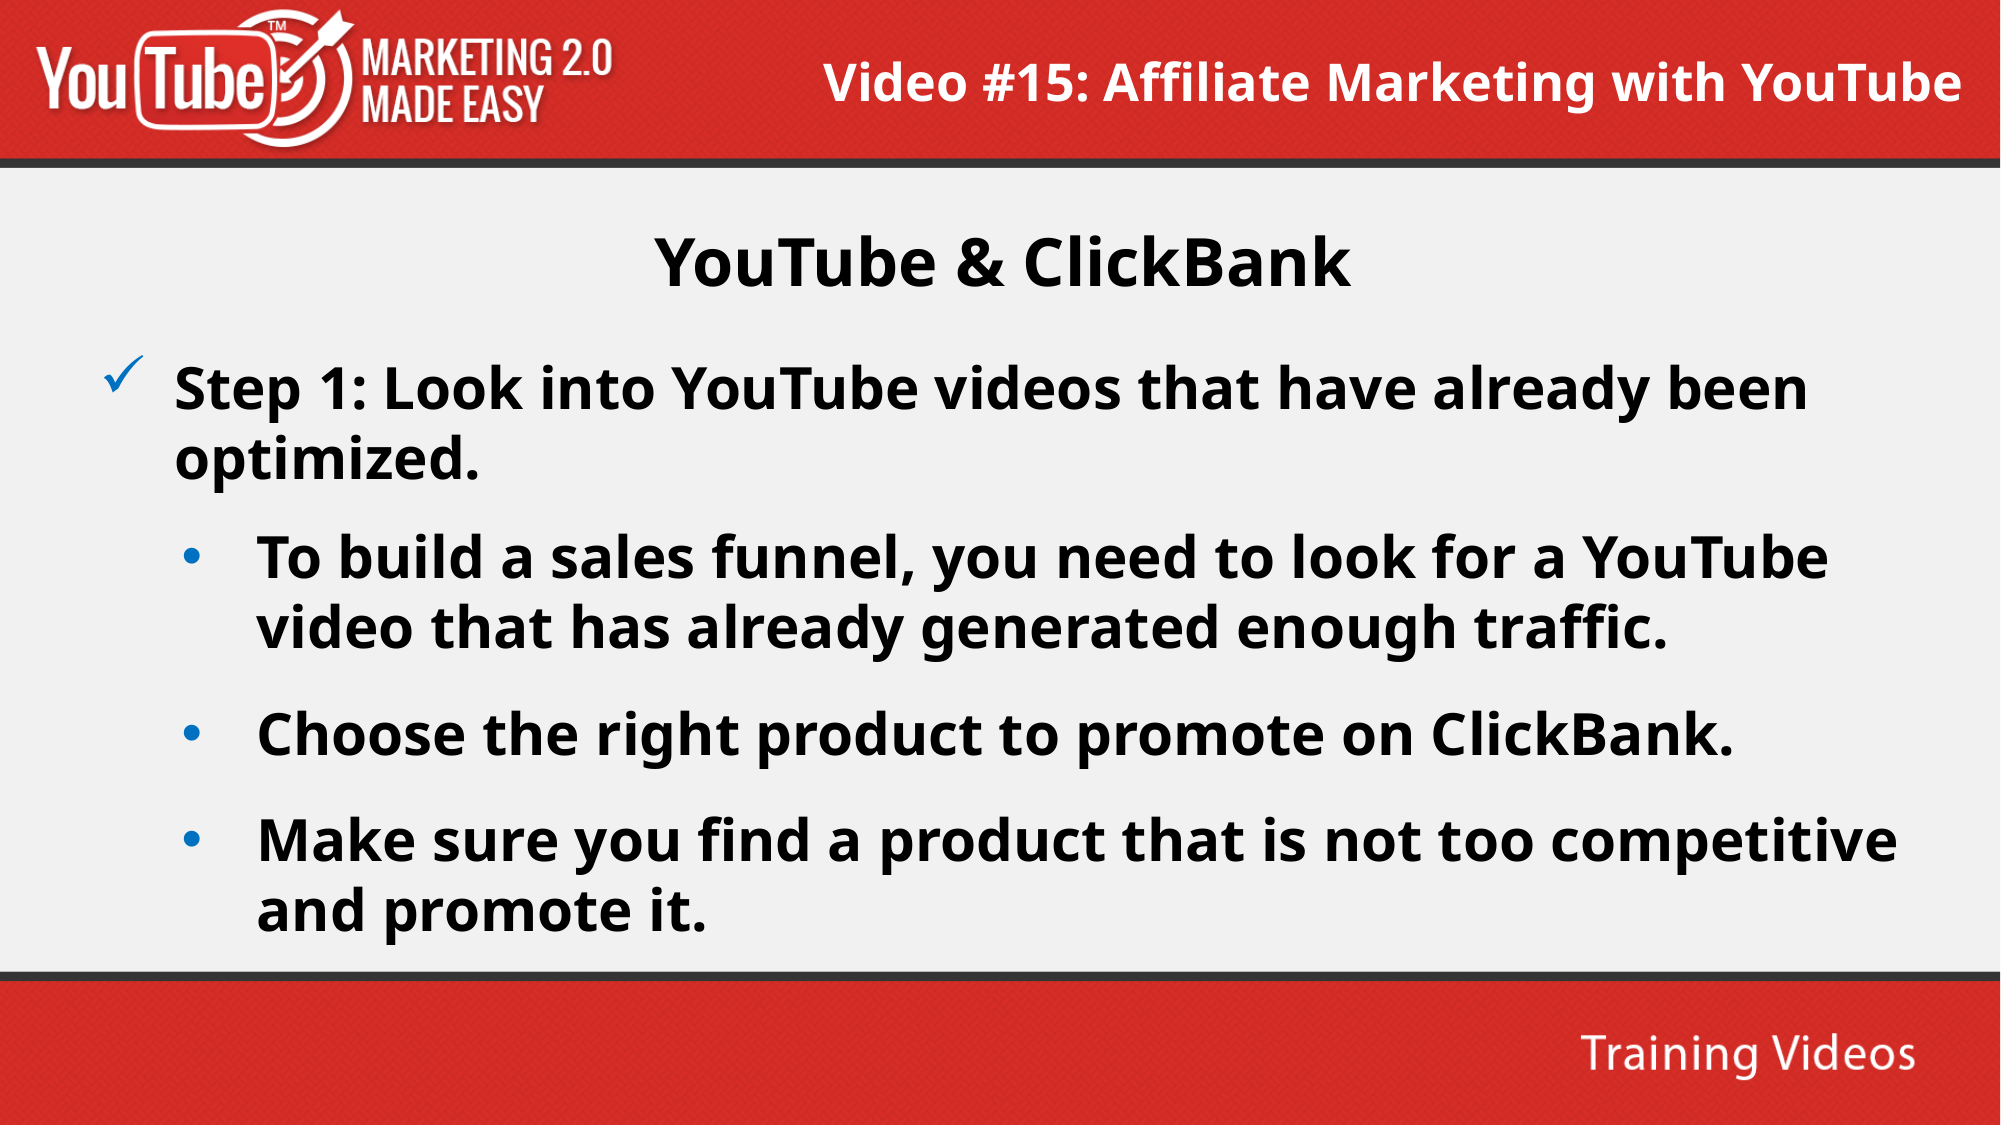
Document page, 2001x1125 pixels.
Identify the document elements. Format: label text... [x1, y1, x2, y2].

text_box To build a sales funnel, you need to look for a YouTube video that has already generated enough traffic. [166, 512, 1940, 668]
text_box YouTube & ClickBank [84, 212, 1922, 307]
text_box Make sure you find a product that is not too competitive and promote it. [166, 795, 1940, 951]
text_box Step 1: Look into YouTube videos that have already been optimized. [84, 344, 1939, 499]
text_box Video #15: Affiliate Marketing with YouTube [725, 41, 1979, 119]
text_box Choose the right product to promote on ClickBank. [166, 689, 1937, 775]
picture [0, 0, 2001, 1125]
